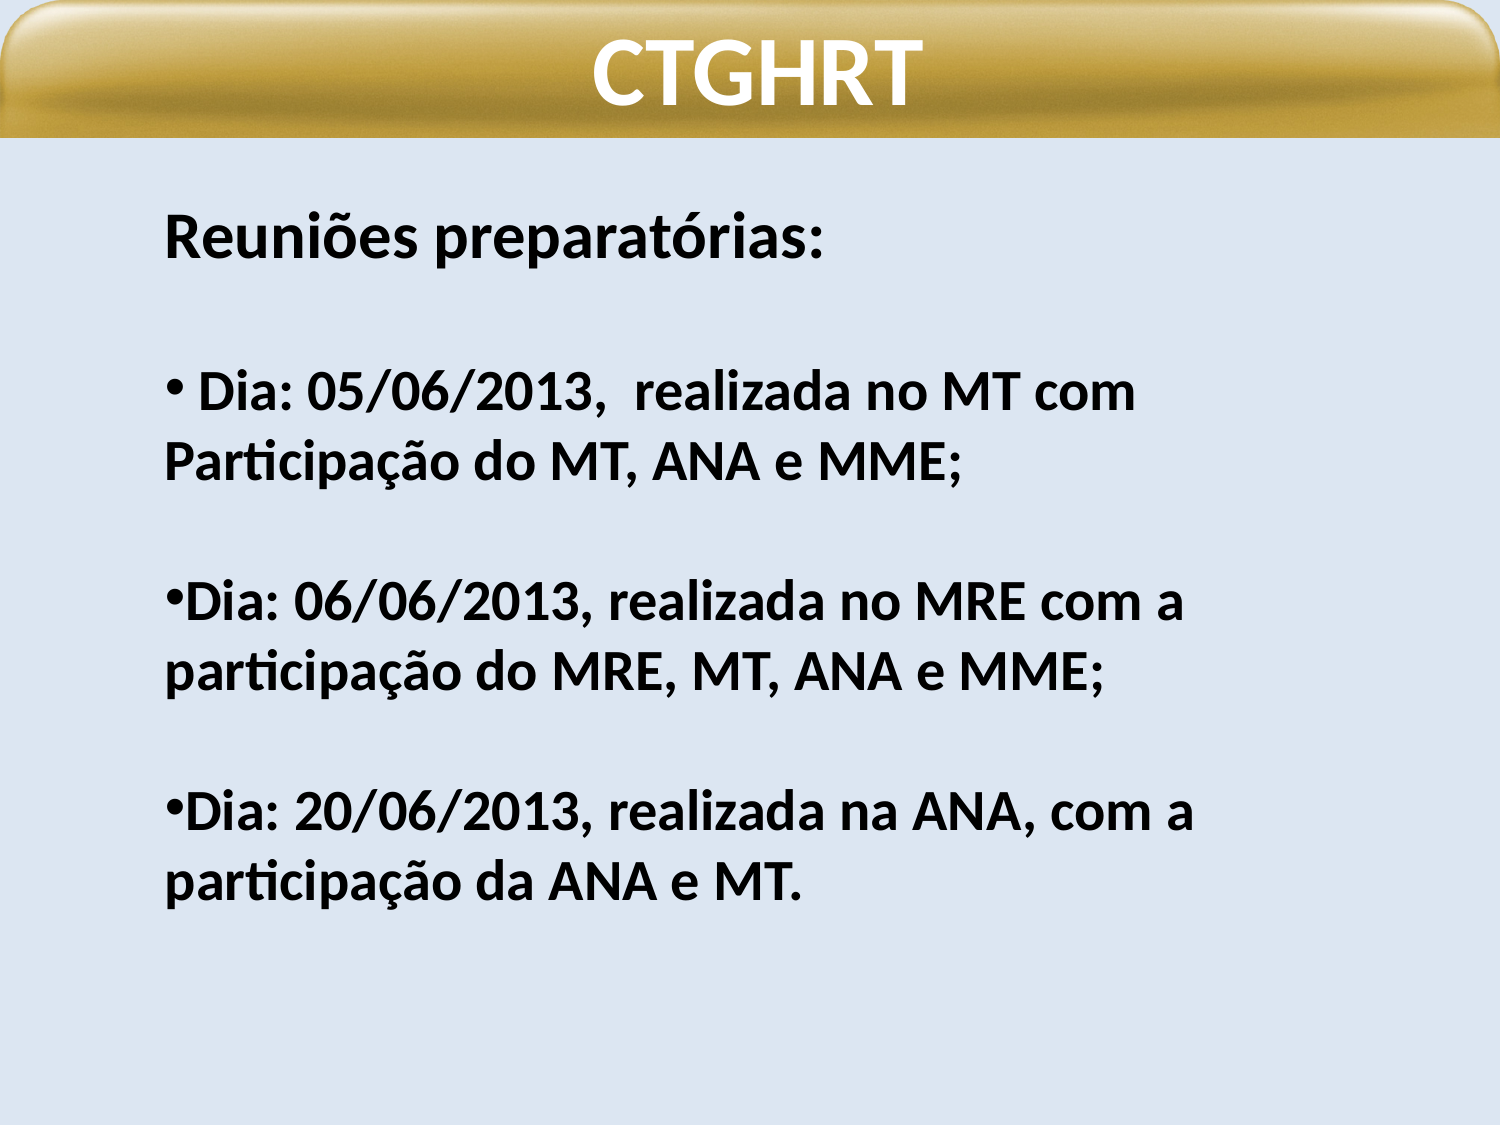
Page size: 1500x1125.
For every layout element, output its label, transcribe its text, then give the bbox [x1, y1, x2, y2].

picture [0, 0, 1500, 138]
text_box Reuniões preparatórias: Dia: 05/06/2013, realizada no MT com Participação do MT, ANA e MME; Dia: 06/06/2013, realizada no MRE com a participação do MRE, MT, ANA e MME; Dia: 20/06/2013, realizada na ANA, com a participação da ANA e MT. [150, 184, 1447, 941]
